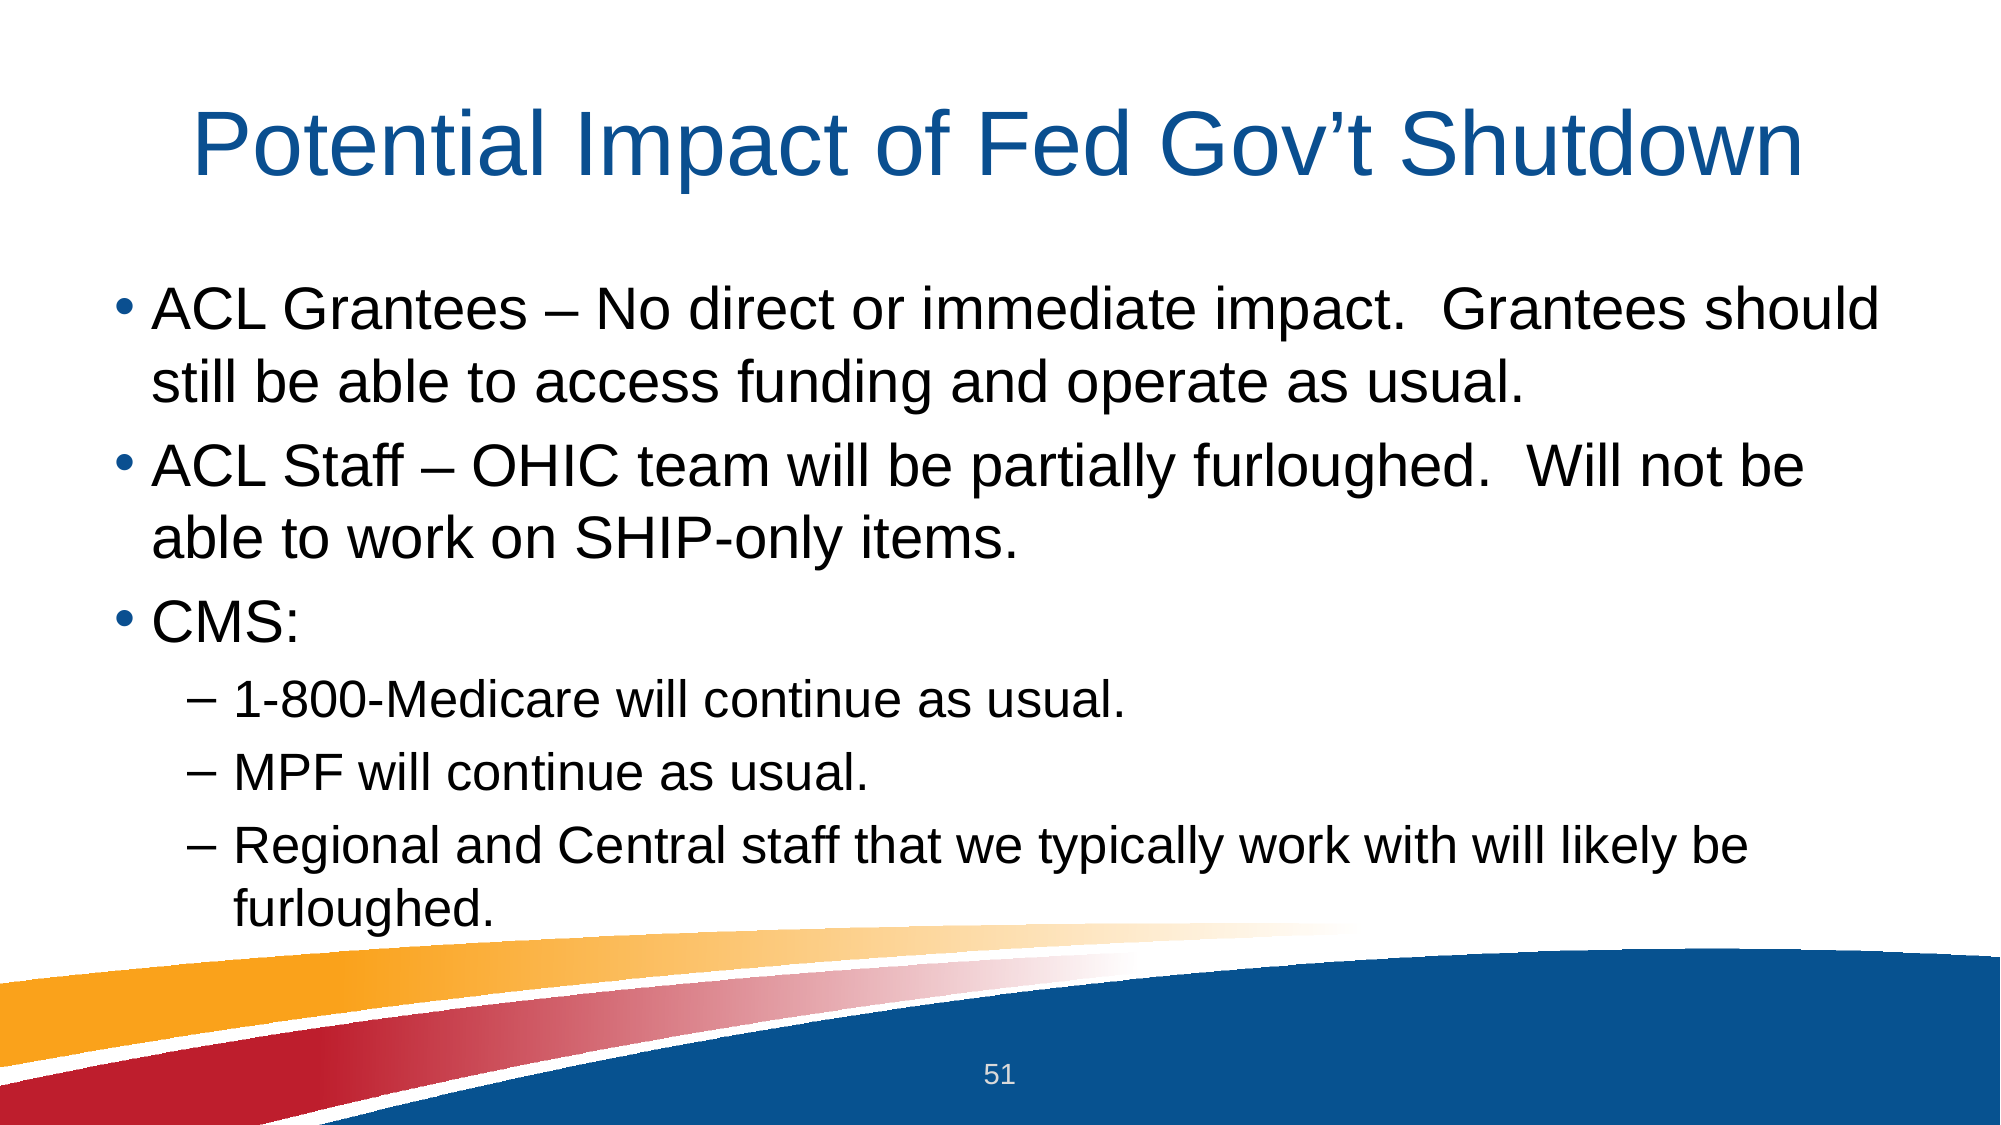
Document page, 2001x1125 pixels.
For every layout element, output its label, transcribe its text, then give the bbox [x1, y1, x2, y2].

list ACL Grantees – No direct or immediate impact. Grantees should still be able to access funding and operate as usual. ACL Staff – OHIC team will be partially furloughed. Will not be able to work on SHIP-only items. CMS: 1-800-Medicare will continue as usual. MPF will continue as usual. Regional and Central staff that we typically work with will likely be furloughed. [99, 262, 1900, 948]
slide_number 51 [766, 1042, 1234, 1103]
picture [0, 887, 2000, 1125]
title Potential Impact of Fed Gov’t Shutdown [99, 45, 1900, 233]
